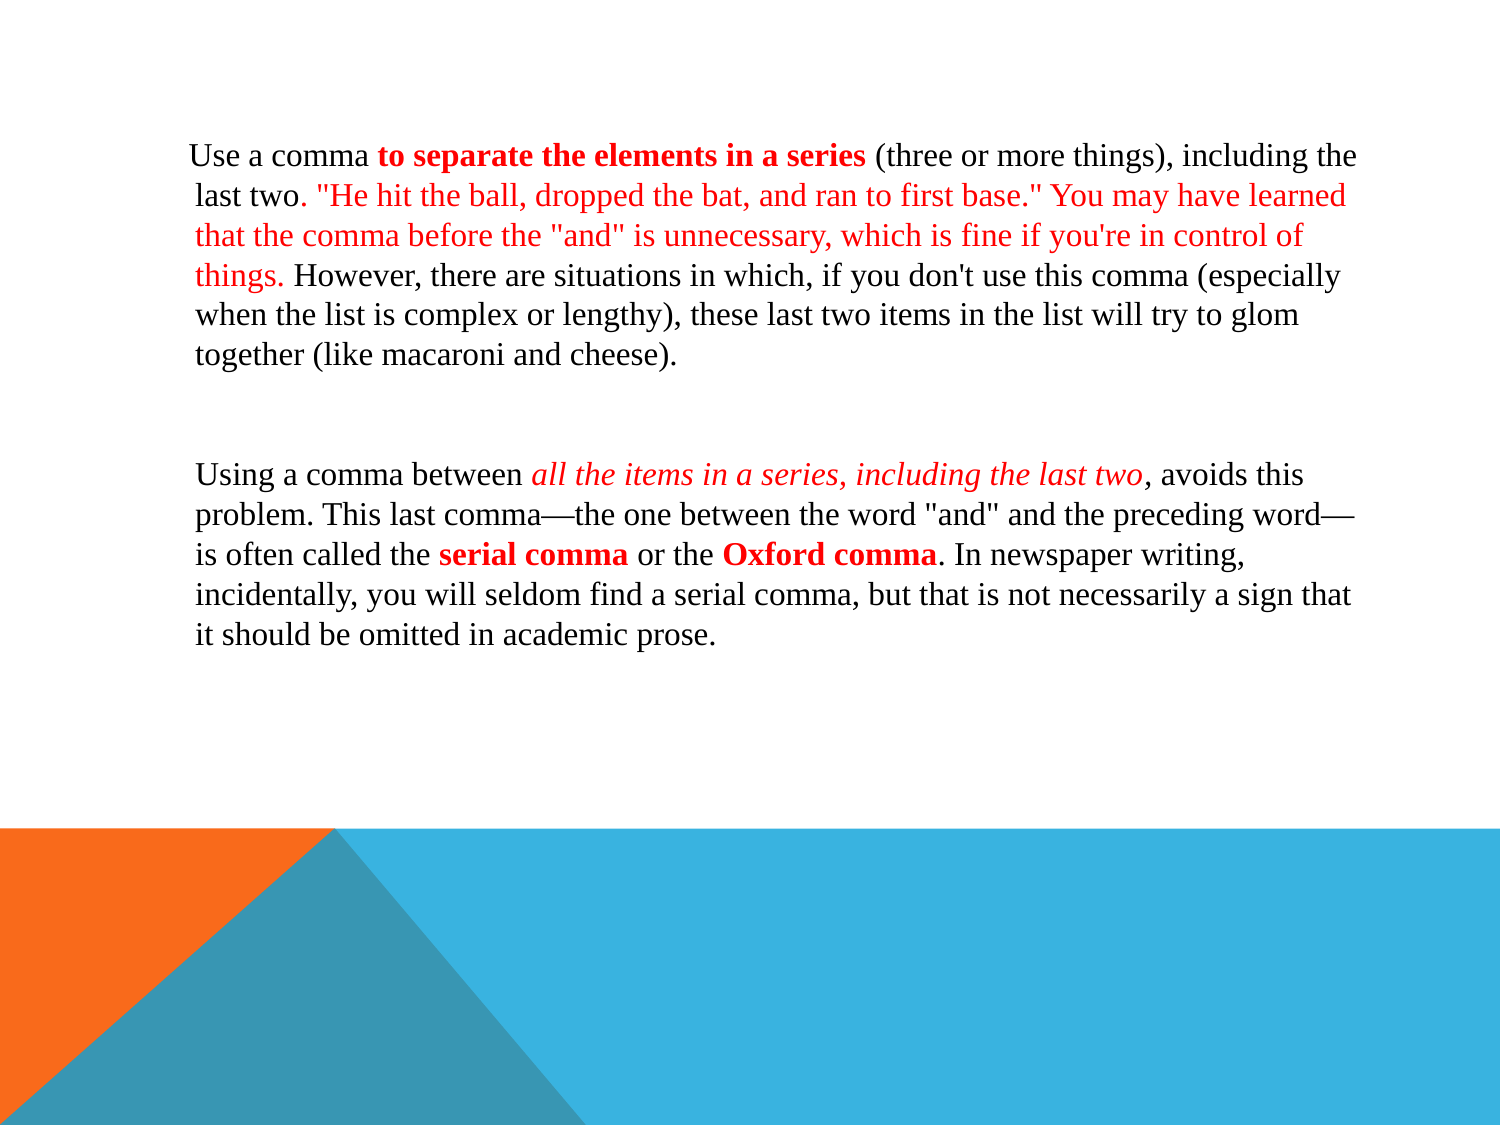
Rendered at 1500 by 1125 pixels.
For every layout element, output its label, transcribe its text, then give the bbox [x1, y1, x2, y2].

list Use a comma to separate the elements in a series (three or more things), including the last two. "He hit the ball, dropped the bat, and ran to first base." You may have learned that the comma before the "and" is unnecessary, which is fine if you're in control of things. However, there are situations in which, if you don't use this comma (especially when the list is complex or lengthy), these last two items in the list will try to glom together (like macaroni and cheese). Using a comma between all the items in a series, including the last two, avoids this problem. This last comma—the one between the word "and" and the preceding word—is often called the serial comma or the Oxford comma. In newspaper writing, incidentally, you will seldom find a serial comma, but that is not necessarily a sign that it should be omitted in academic prose. [123, 125, 1376, 768]
